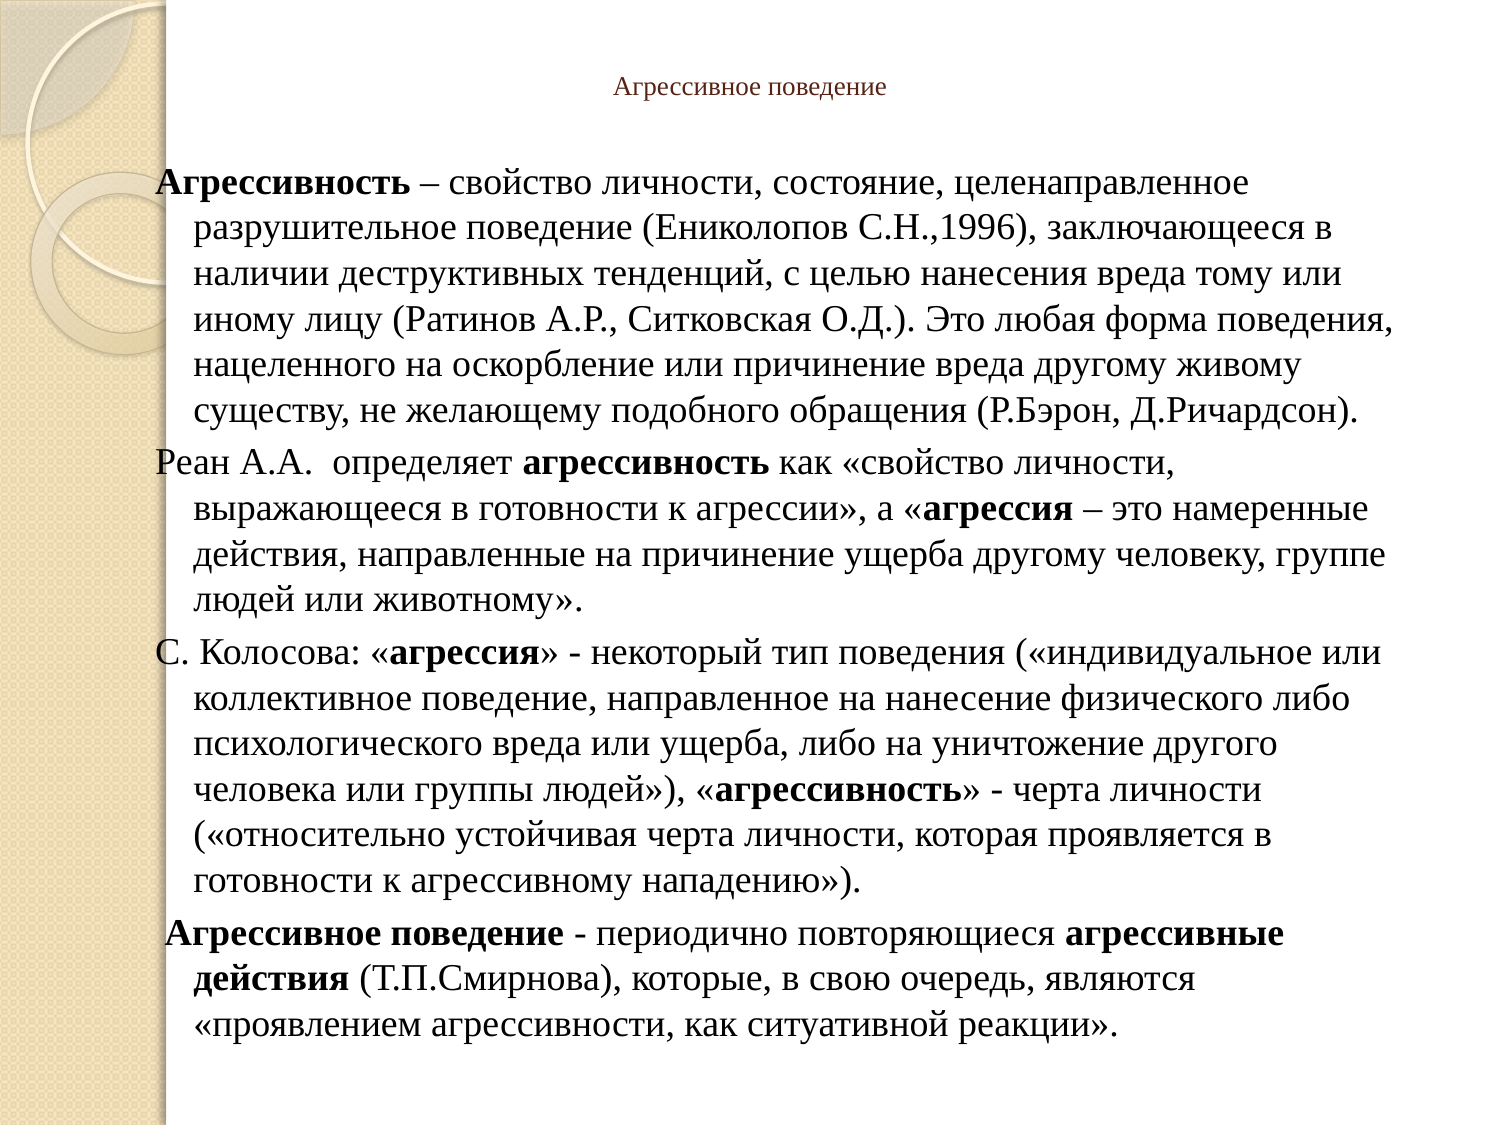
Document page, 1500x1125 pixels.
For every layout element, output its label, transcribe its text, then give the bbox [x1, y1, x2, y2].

list Агрессивность – свойство личности, состояние, целенаправленное разрушительное поведение (Ениколопов С.Н.,1996), заключающееся в наличии деструктивных тенденций, с целью нанесения вреда тому или иному лицу (Ратинов А.Р., Ситковская О.Д.). Это любая форма поведения, нацеленного на оскорбление или причинение вреда другому живому существу, не желающему подобного обращения (Р.Бэрон, Д.Ричардсон). Реан А.А. определяет агрессивность как «свойство личности, выражающееся в готовности к агрессии», а «агрессия – это намеренные действия, направленные на причинение ущерба другому человеку, группе людей или животному». С. Колосова: «агрессия» - некоторый тип поведения («индивидуальное или коллективное поведение, направленное на нанесение физического либо психологического вреда или ущерба, либо на уничтожение другого человека или группы людей»), «агрессивность» - черта личности («относительно устойчивая черта личности, которая проявляется в готовности к агрессивному нападению»). Агрессивное поведение - периодично повторяющиеся агрессивные действия (Т.П.Смирнова), которые, в свою очередь, являются «проявлением агрессивности, как ситуативной реакции». [123, 148, 1425, 1083]
title Агрессивное поведение [75, 30, 1425, 138]
